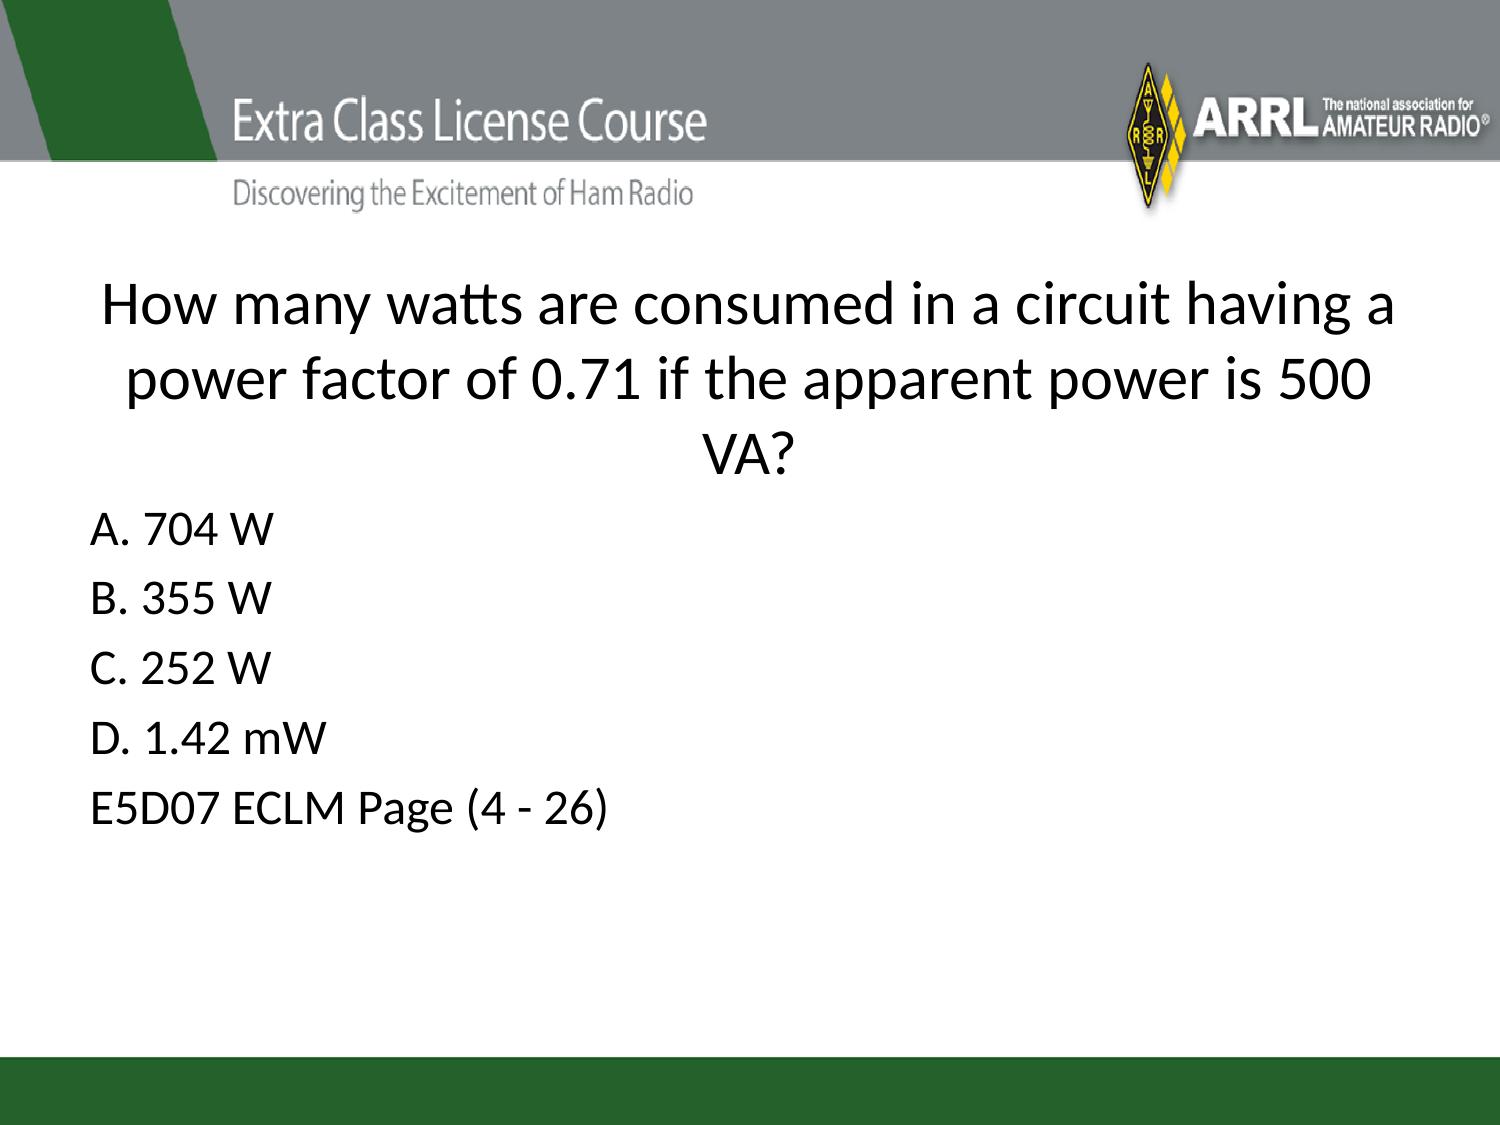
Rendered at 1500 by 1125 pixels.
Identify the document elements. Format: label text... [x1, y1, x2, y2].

picture [0, 0, 1500, 1125]
title How many watts are consumed in a circuit having a power factor of 0.71 if the apparent power is 500 VA? [75, 254, 1425, 435]
list A. 704 W B. 355 W C. 252 W D. 1.42 mW E5D07 ECLM Page (4 - 26) [75, 487, 1425, 1005]
